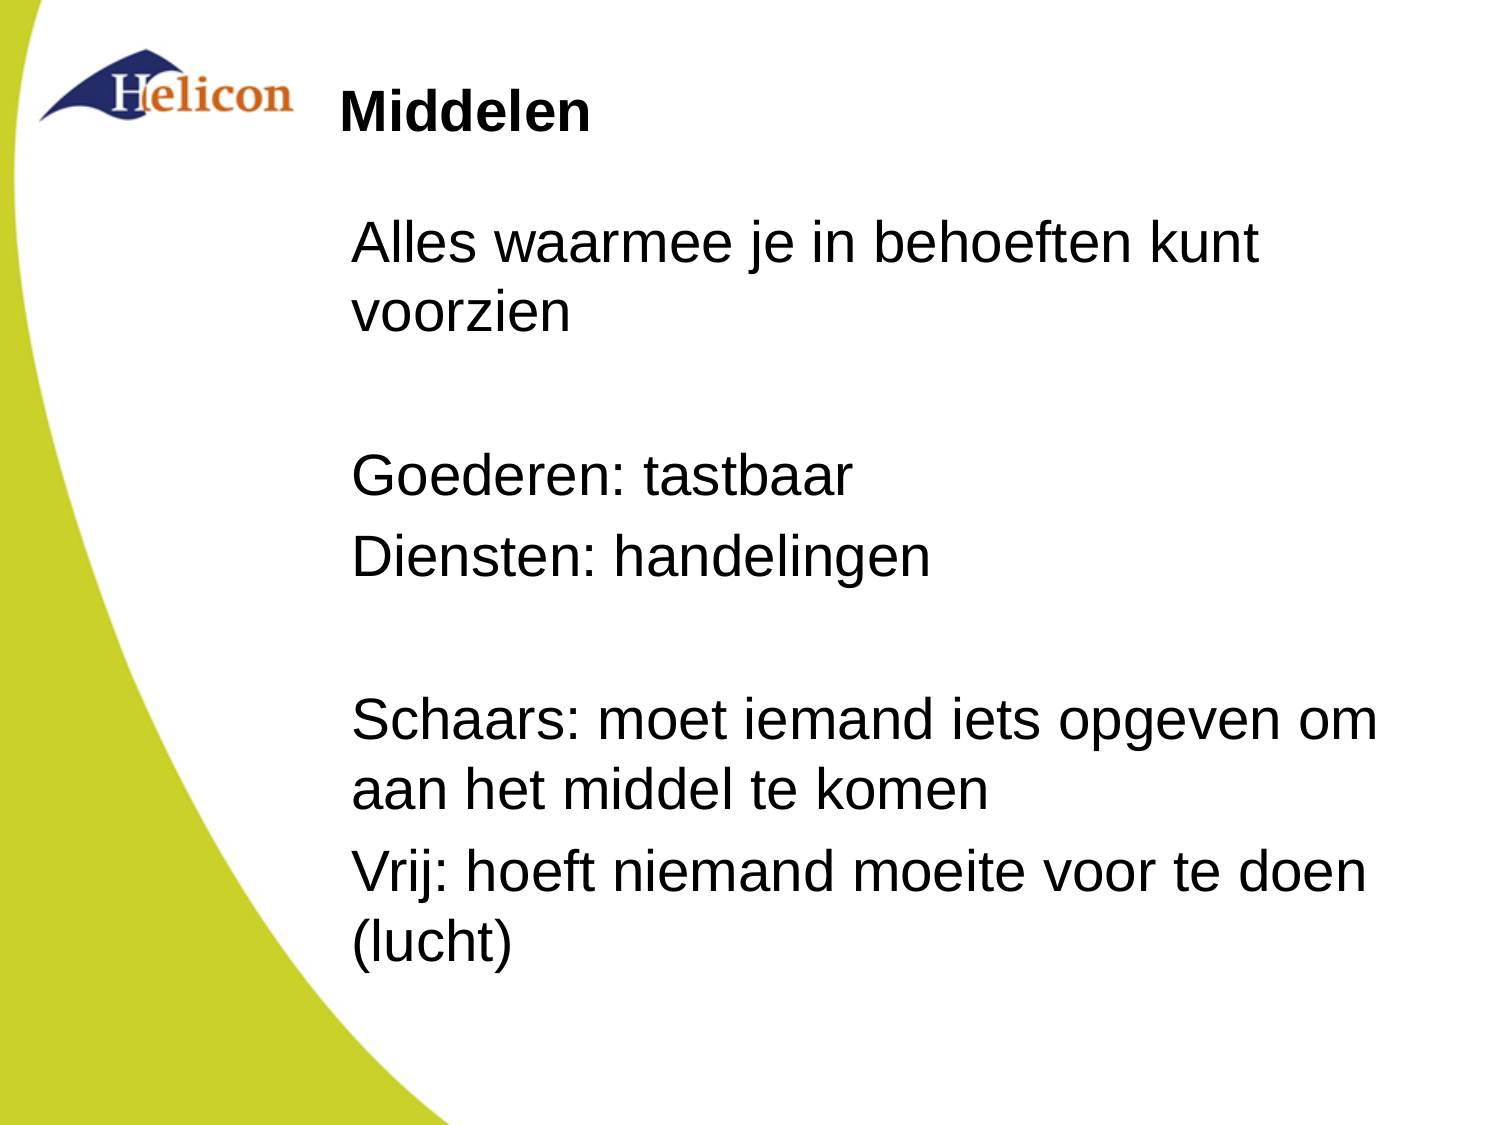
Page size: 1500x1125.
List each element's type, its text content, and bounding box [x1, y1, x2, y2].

picture [0, 0, 1500, 1125]
title Middelen [324, 54, 1415, 161]
list Alles waarmee je in behoeften kunt voorzien Goederen: tastbaar Diensten: handelingen Schaars: moet iemand iets opgeven om aan het middel te komen Vrij: hoeft niemand moeite voor te doen (lucht) [336, 196, 1425, 1005]
